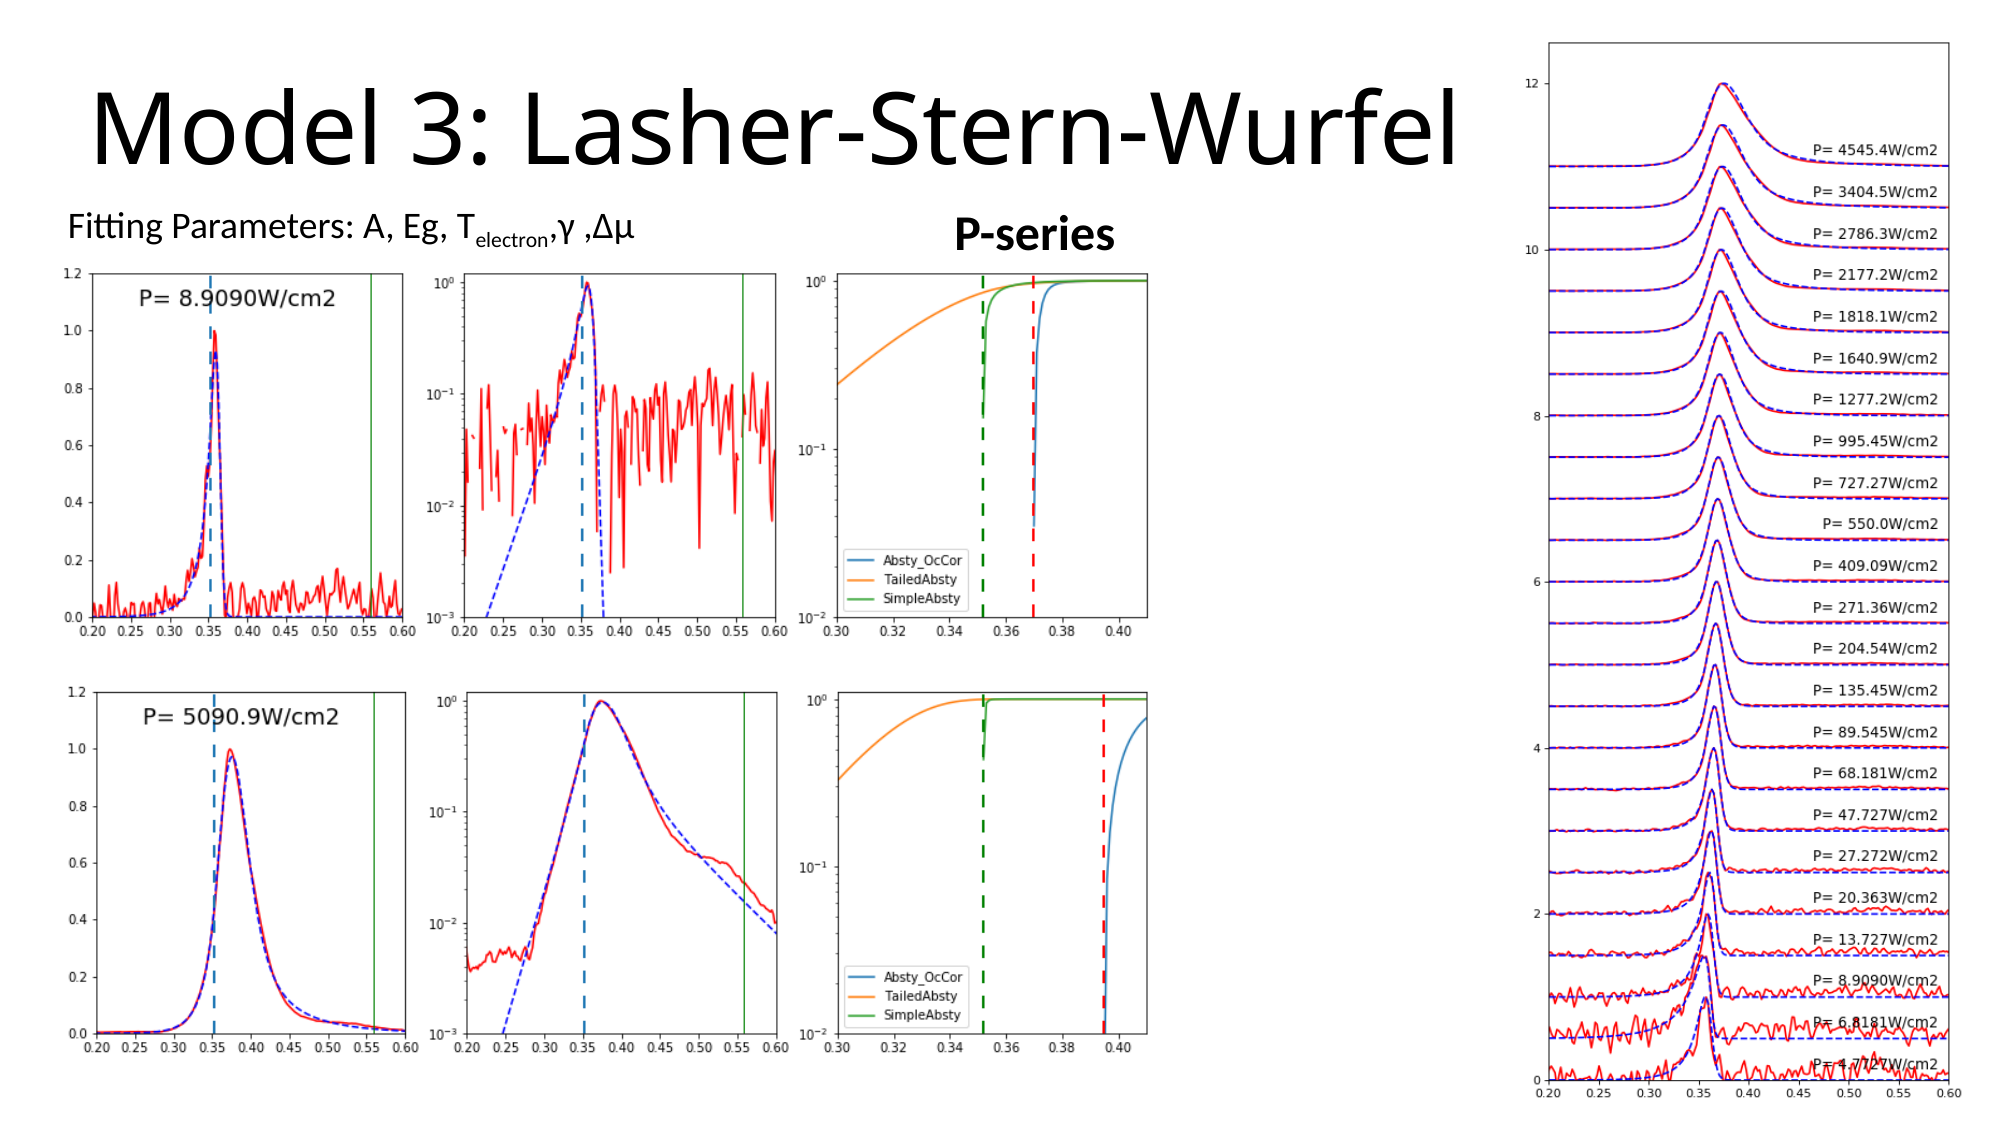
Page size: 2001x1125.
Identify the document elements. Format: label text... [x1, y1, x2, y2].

picture [55, 676, 1161, 1068]
picture [1484, 24, 2000, 1121]
text_box Fitting Parameters: A, Eg, Telectron,γ ,Δμ [53, 193, 658, 260]
title Model 3: Lasher-Stern-Wurfel model [24, 3, 1852, 194]
text_box P-series [939, 193, 1131, 258]
picture [55, 258, 1161, 653]
